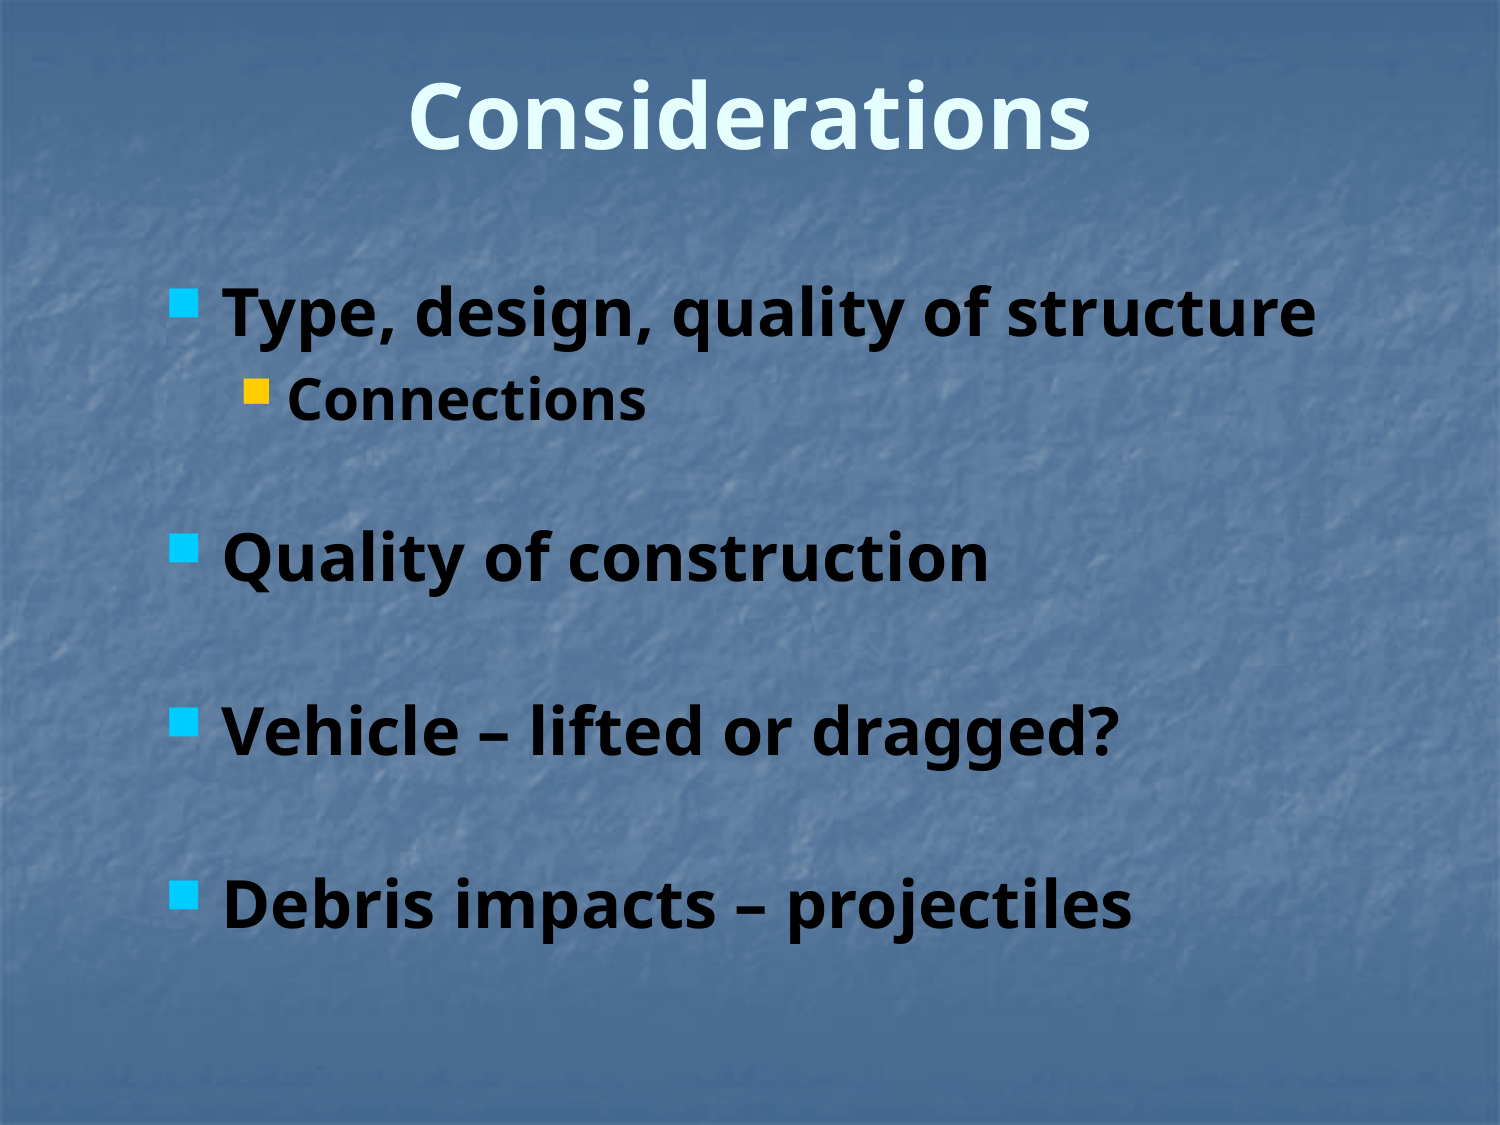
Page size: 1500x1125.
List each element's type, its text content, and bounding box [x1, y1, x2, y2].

title Considerations [74, 0, 1426, 226]
list Type, design, quality of structure Connections Quality of construction Vehicle – lifted or dragged? Debris impacts – projectiles [149, 262, 1351, 1125]
